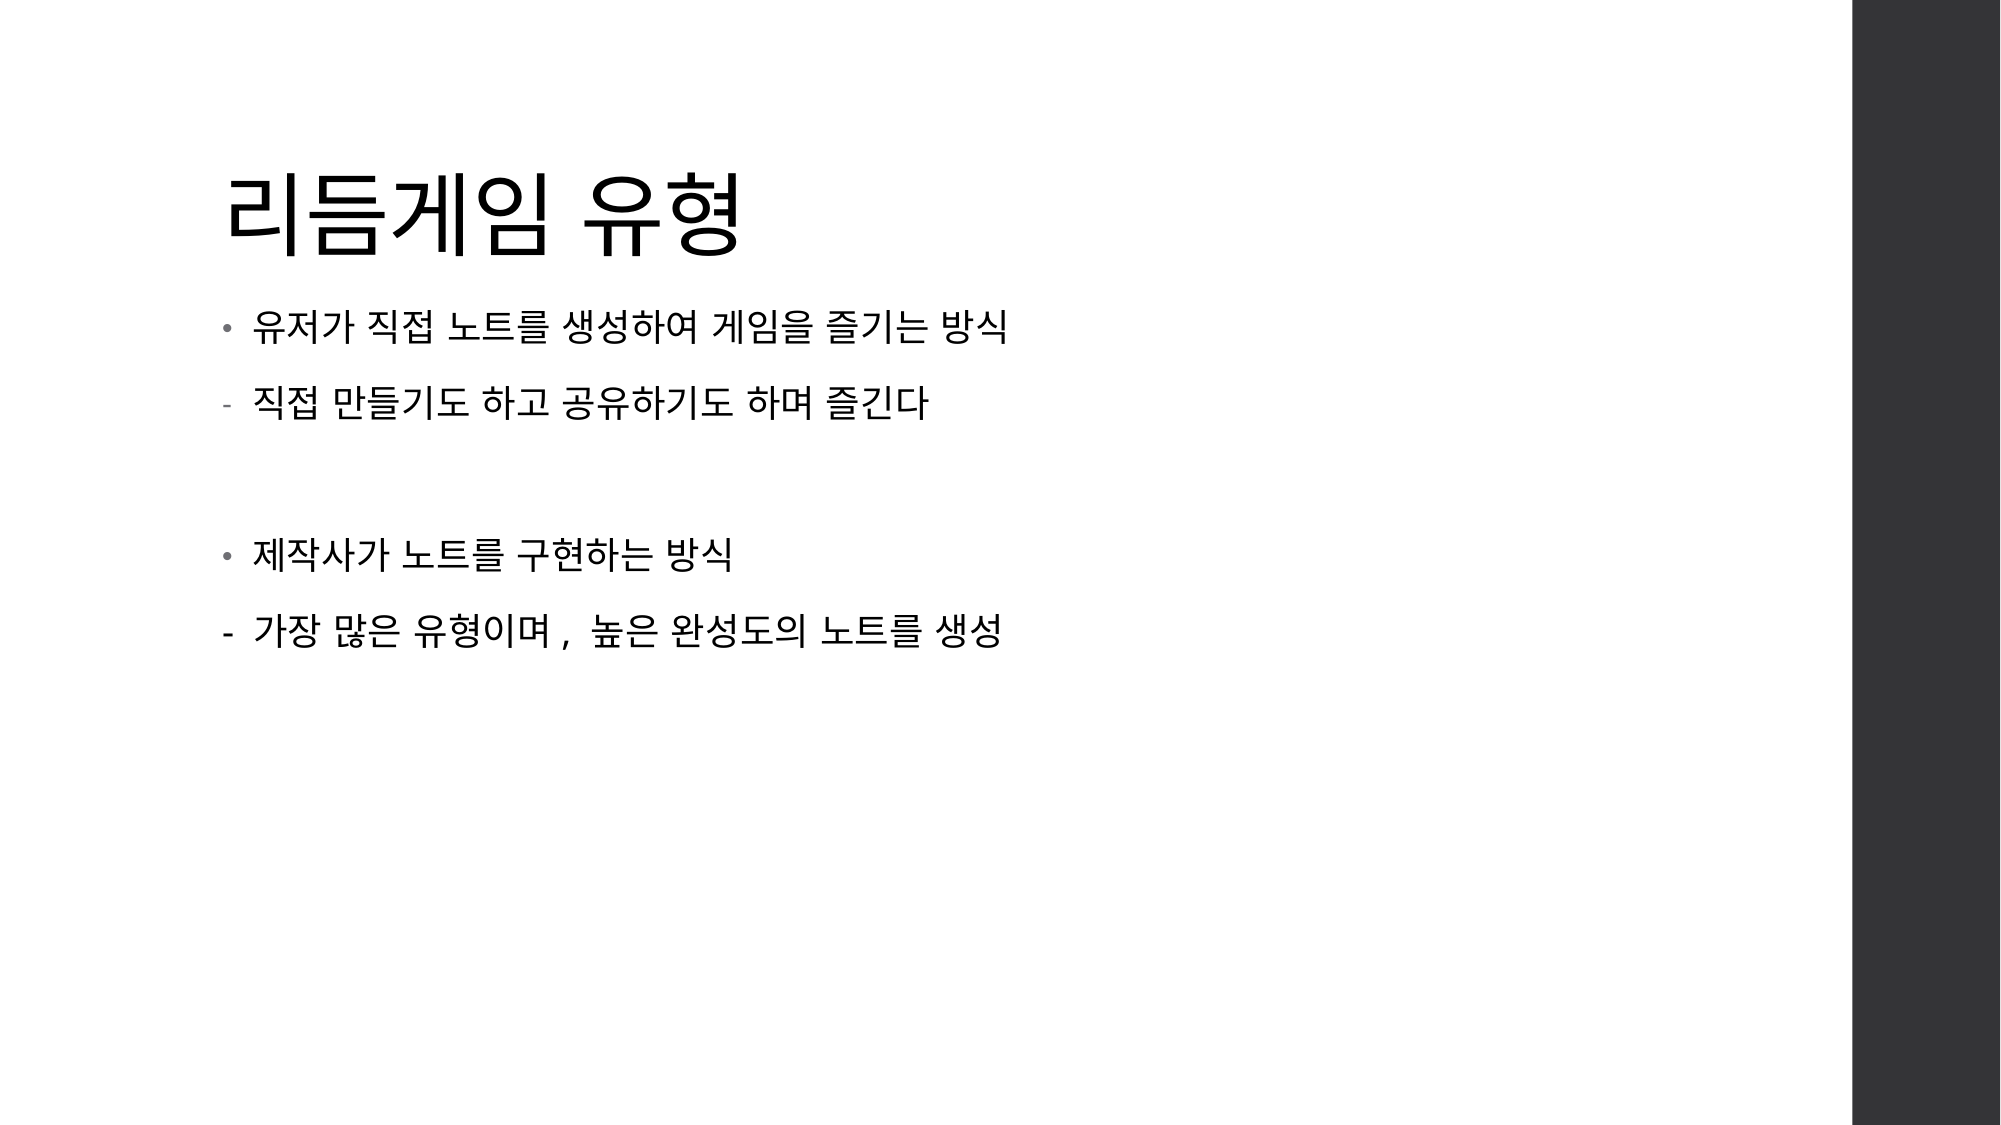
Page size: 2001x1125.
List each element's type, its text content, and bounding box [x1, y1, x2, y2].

list 유저가 직접 노트를 생성하여 게임을 즐기는 방식 직접 만들기도 하고 공유하기도 하며 즐긴다 제작사가 노트를 구현하는 방식 - 가장 많은 유형이며, 높은 완성도의 노트를 생성 [206, 299, 1617, 1014]
title 리듬게임 유형 [206, 60, 1797, 278]
